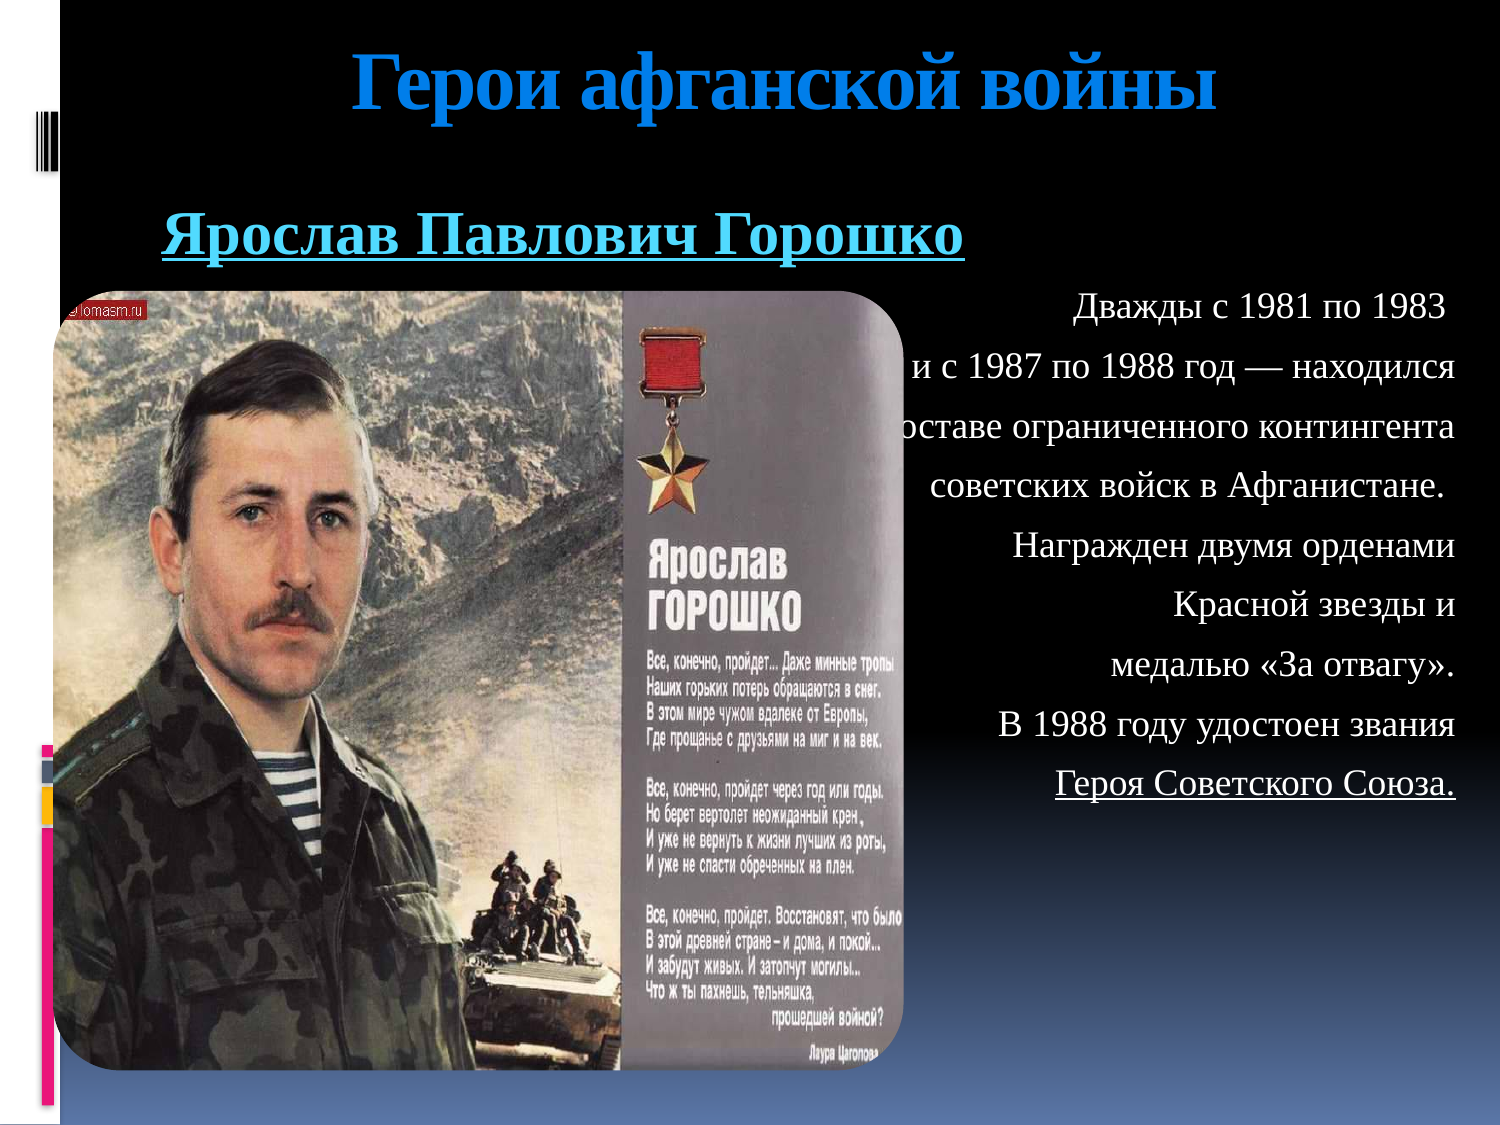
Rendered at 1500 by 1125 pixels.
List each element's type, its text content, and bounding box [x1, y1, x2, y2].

title Герои афганской войны [147, 19, 1423, 170]
picture [52, 290, 904, 1071]
list Ярослав Павлович Горошко Дважды с 1981 по 1983 и с 1987 по 1988 год — находился в составе ограниченного контингента советских войск в Афганистане. Награжден двумя орденами Красной звезды и медалью «За отвагу». В 1988 году удостоен звания Героя Советского Союза. [135, 184, 1471, 1043]
